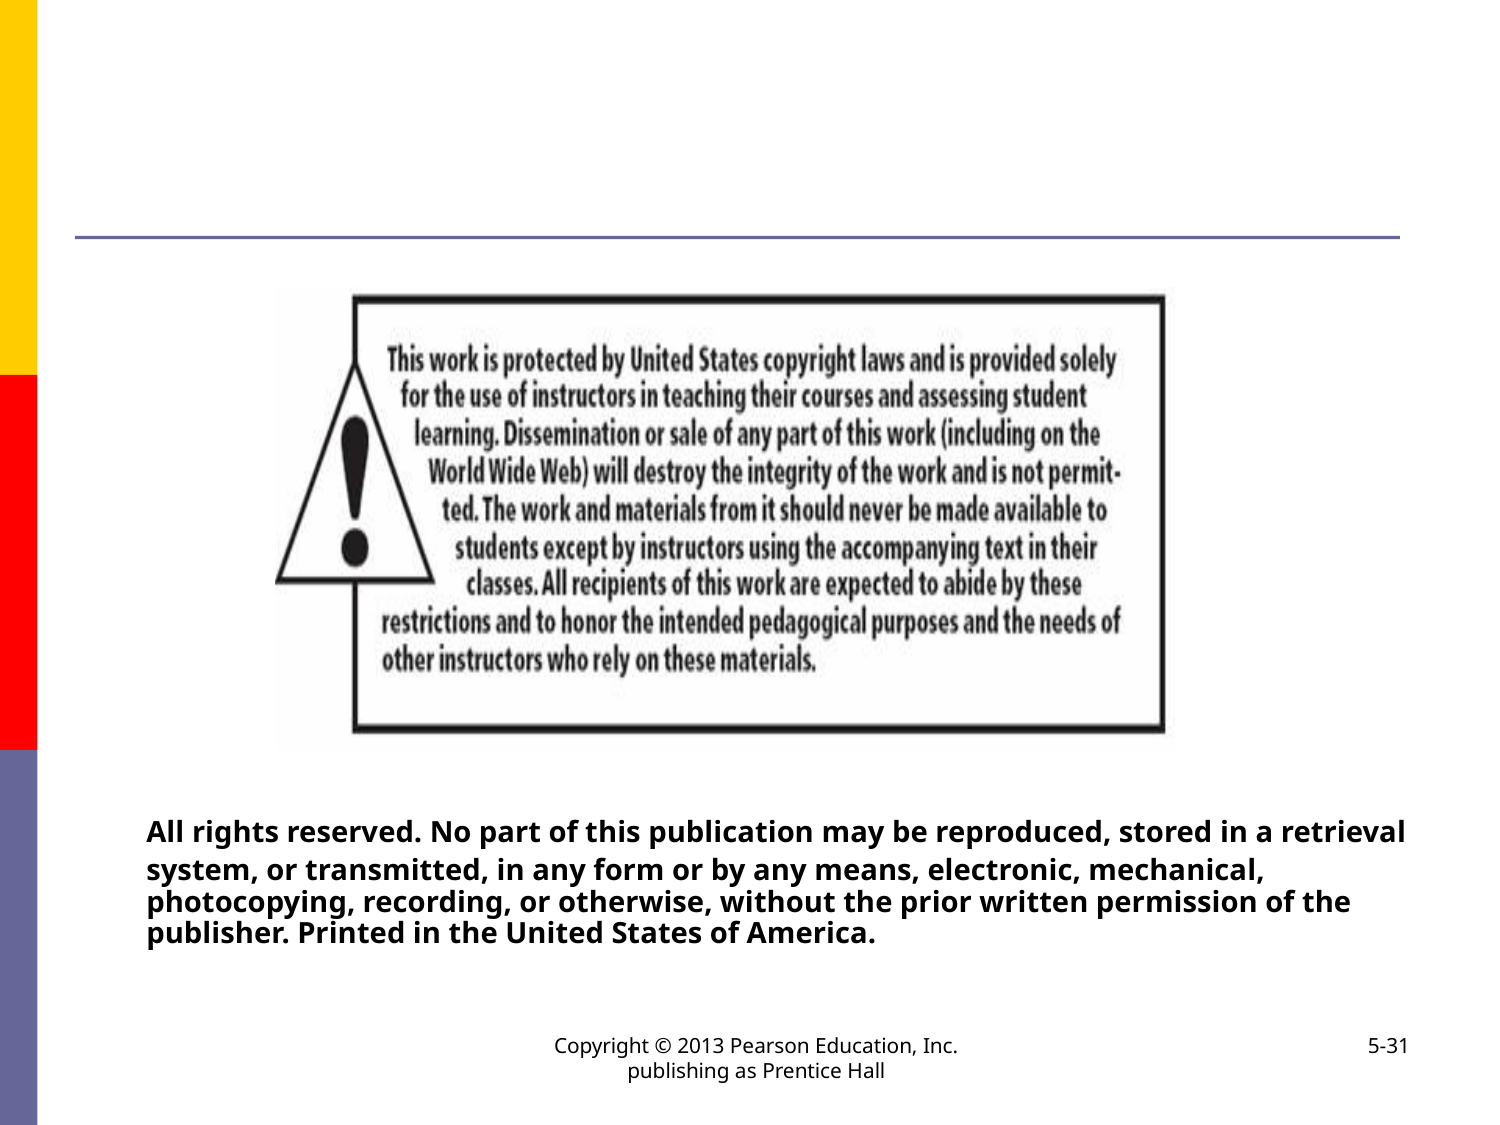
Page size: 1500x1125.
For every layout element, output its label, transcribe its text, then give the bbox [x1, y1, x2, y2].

slide_number 5-31 [1074, 1025, 1425, 1100]
list All rights reserved. No part of this publication may be reproduced, stored in a retrieval system, or transmitted, in any form or by any means, electronic, mechanical, photocopying, recording, or otherwise, without the prior written permission of the publisher. Printed in the United States of America. [75, 262, 1425, 1006]
picture [274, 287, 1176, 751]
footer Copyright © 2013 Pearson Education, Inc. publishing as Prentice Hall [500, 1025, 1013, 1100]
